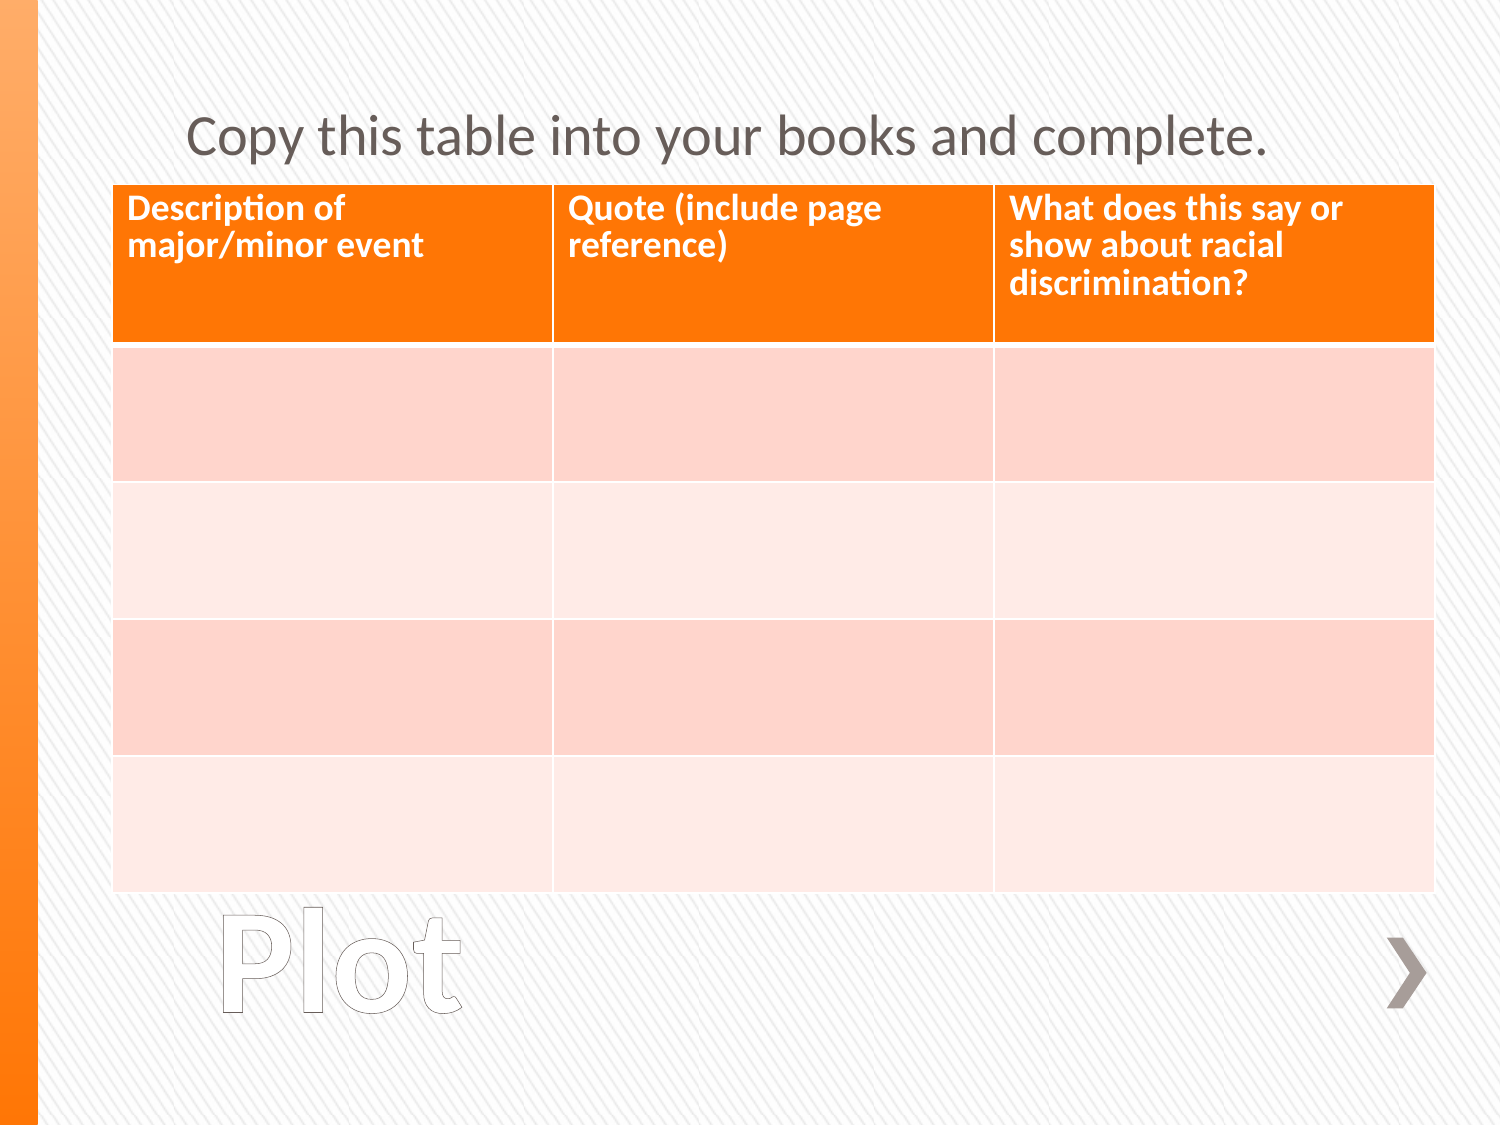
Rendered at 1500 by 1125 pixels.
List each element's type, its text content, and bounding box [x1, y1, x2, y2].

table_cell [554, 483, 993, 618]
table_cell [995, 757, 1434, 892]
table_cell [113, 348, 552, 481]
table_cell [554, 620, 993, 755]
table_cell [995, 620, 1434, 755]
table_cell [554, 757, 993, 892]
table_cell [995, 348, 1434, 481]
title Plot [200, 894, 1388, 1050]
list Copy this table into your books and complete. [171, 90, 1397, 184]
table_header Quote (include page reference) [554, 185, 993, 342]
table_cell [113, 757, 552, 892]
table_cell [554, 348, 993, 481]
table_header What does this say or show about racial discrimination? [995, 185, 1434, 342]
table_cell [113, 620, 552, 755]
table_cell [113, 483, 552, 618]
table_cell [995, 483, 1434, 618]
table_header Description of major/minor event [113, 185, 552, 342]
